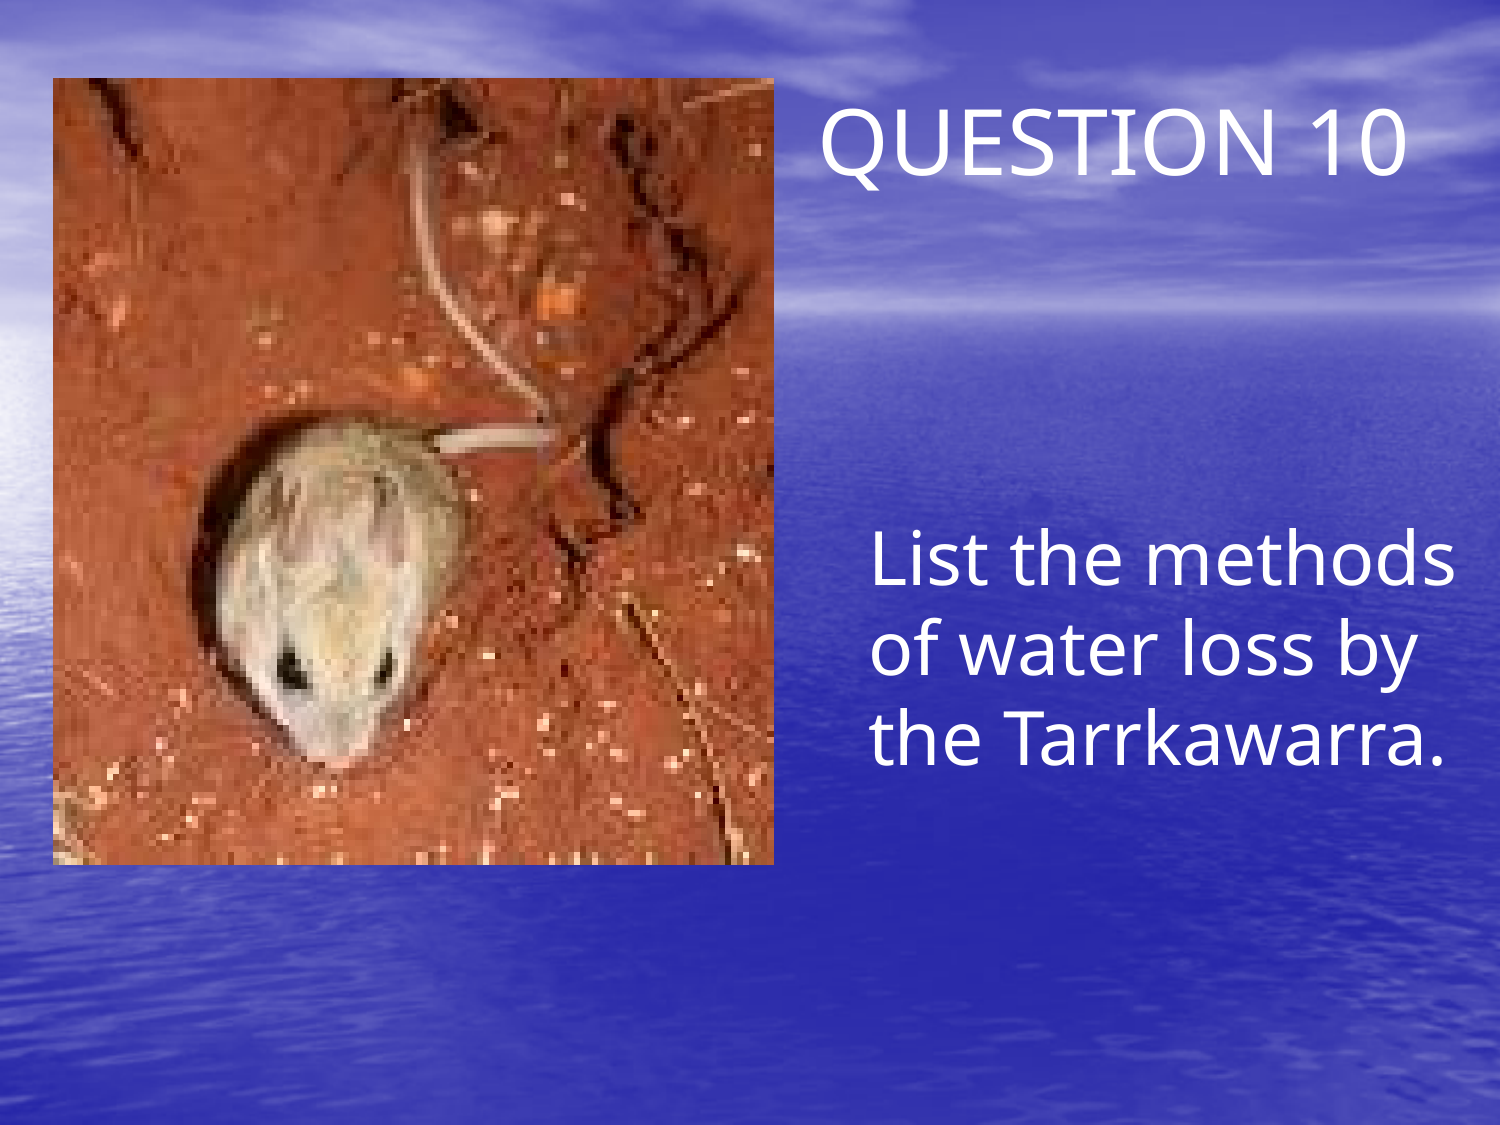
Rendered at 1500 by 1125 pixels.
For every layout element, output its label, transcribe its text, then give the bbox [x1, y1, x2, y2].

picture [52, 77, 774, 866]
text_box QUESTION 10 [74, 45, 1425, 233]
text_box List the methods of water loss by the Tarrkawarra. [797, 503, 1500, 976]
